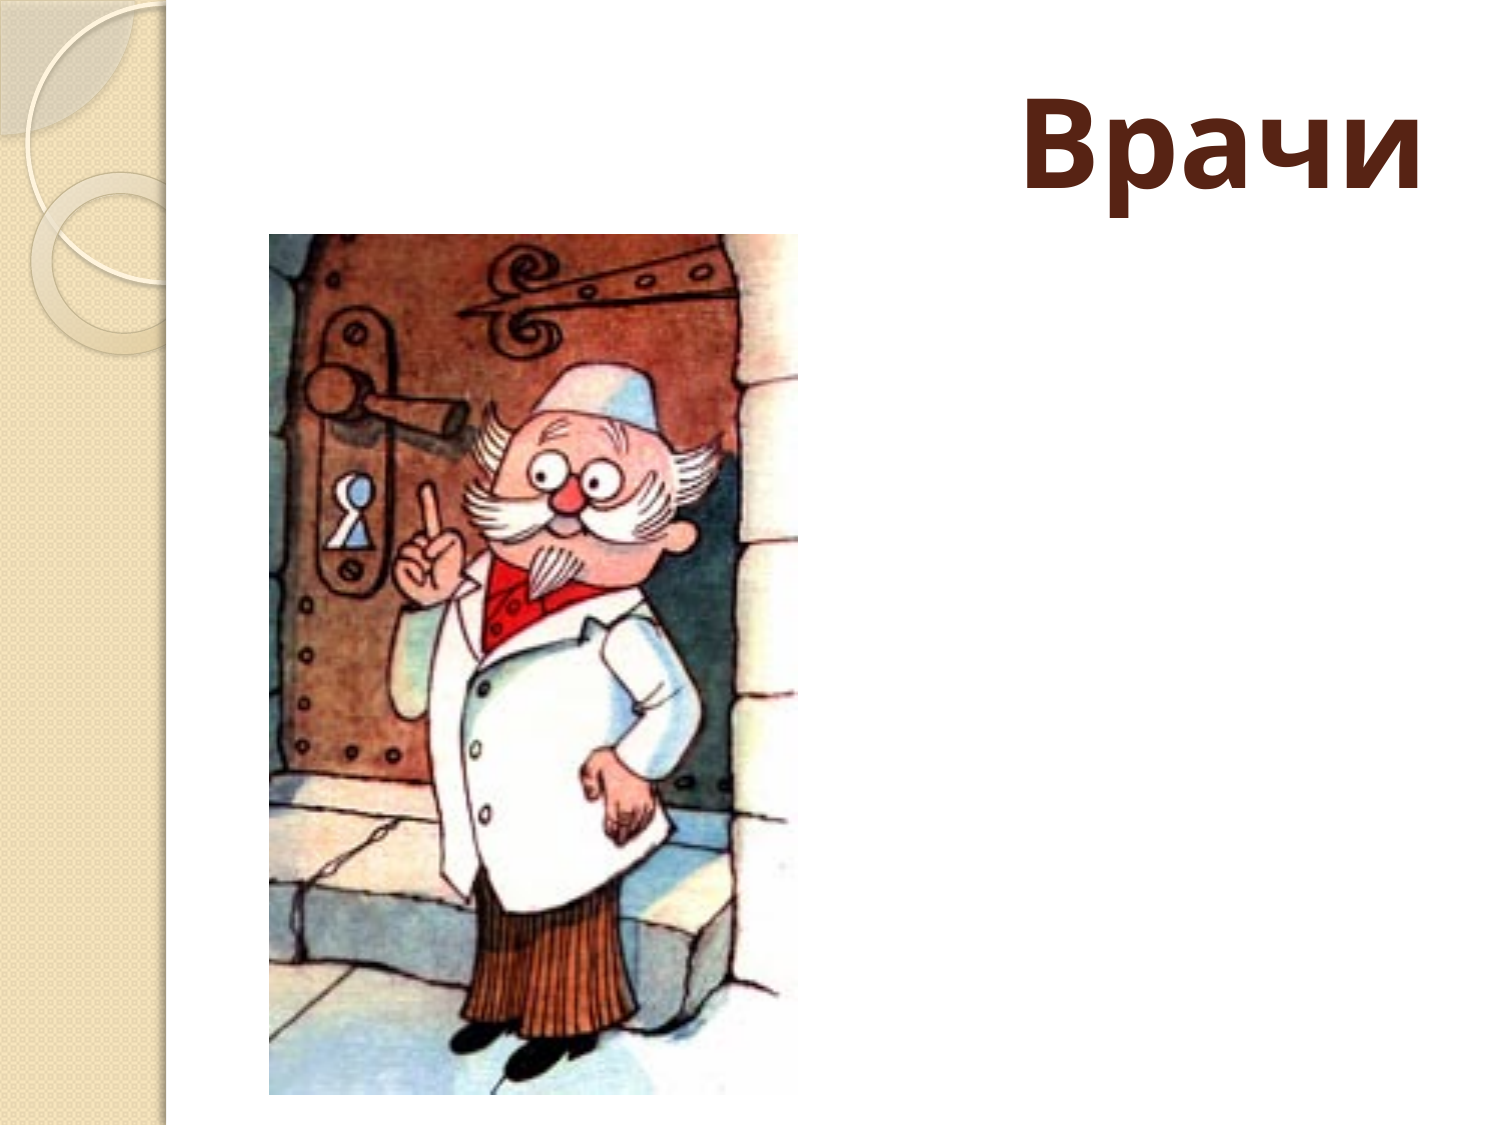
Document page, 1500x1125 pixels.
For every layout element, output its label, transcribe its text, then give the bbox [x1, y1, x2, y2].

title Врачи [235, 45, 1466, 233]
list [269, 234, 798, 1096]
